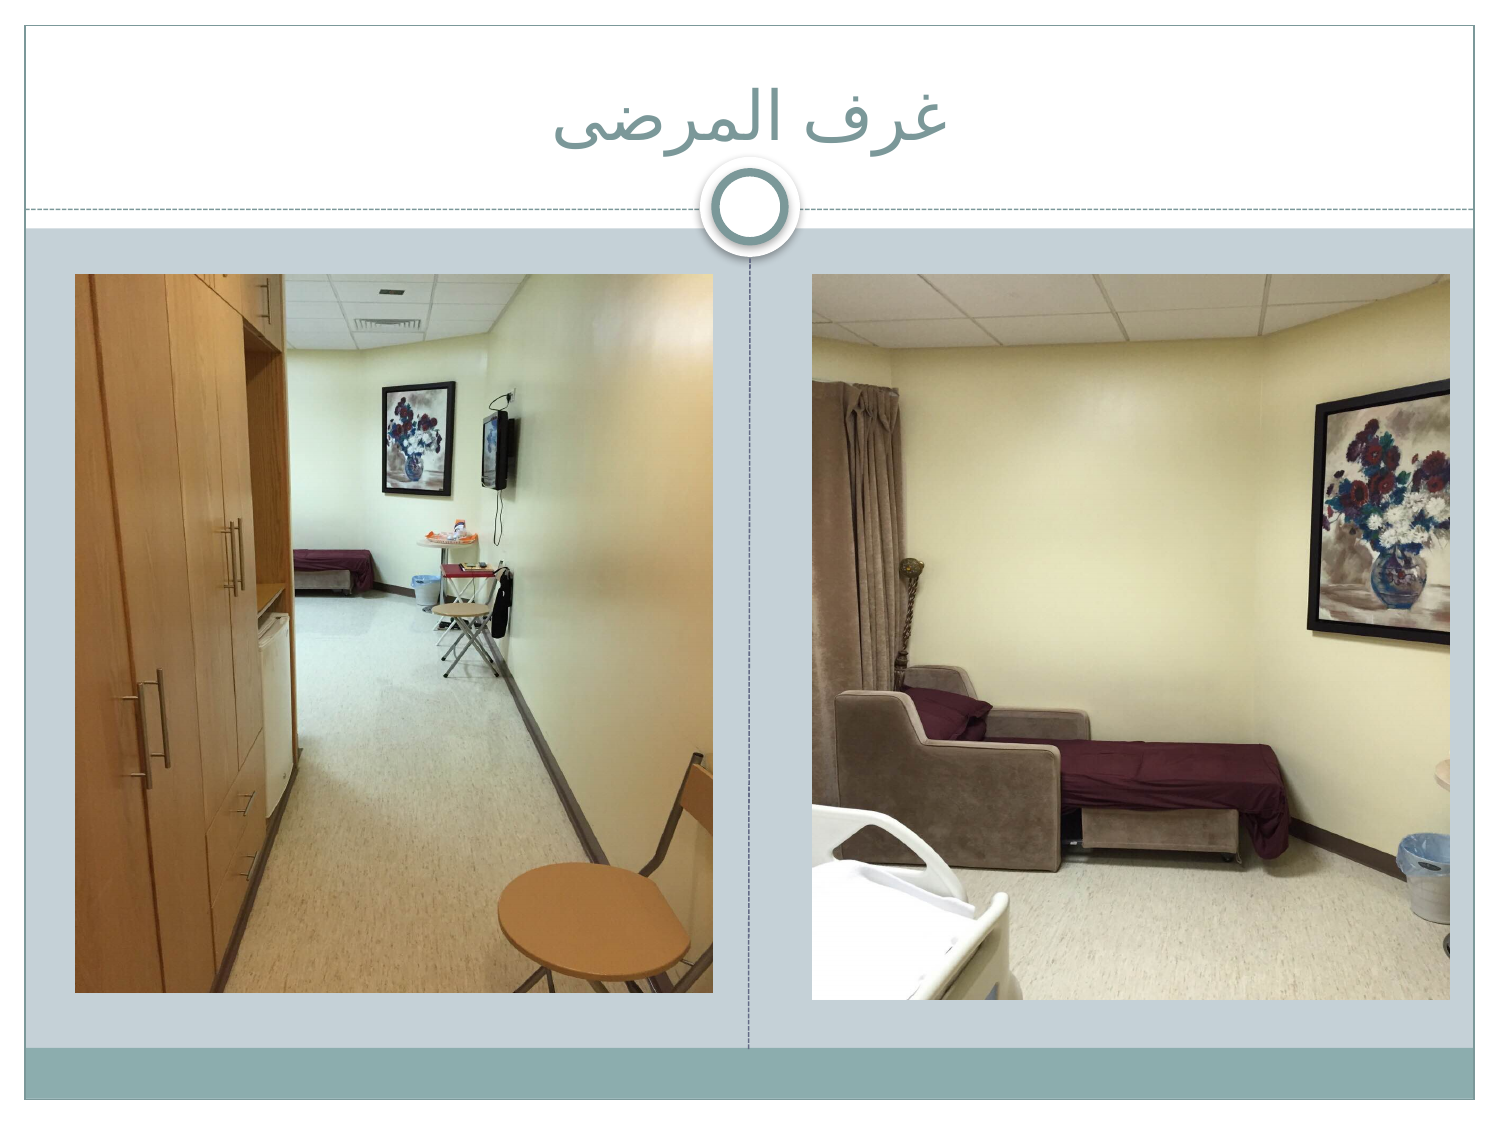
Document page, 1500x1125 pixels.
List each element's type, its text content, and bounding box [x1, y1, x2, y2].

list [74, 274, 713, 994]
title غرف المرضى [49, 37, 1450, 162]
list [812, 274, 1451, 1001]
